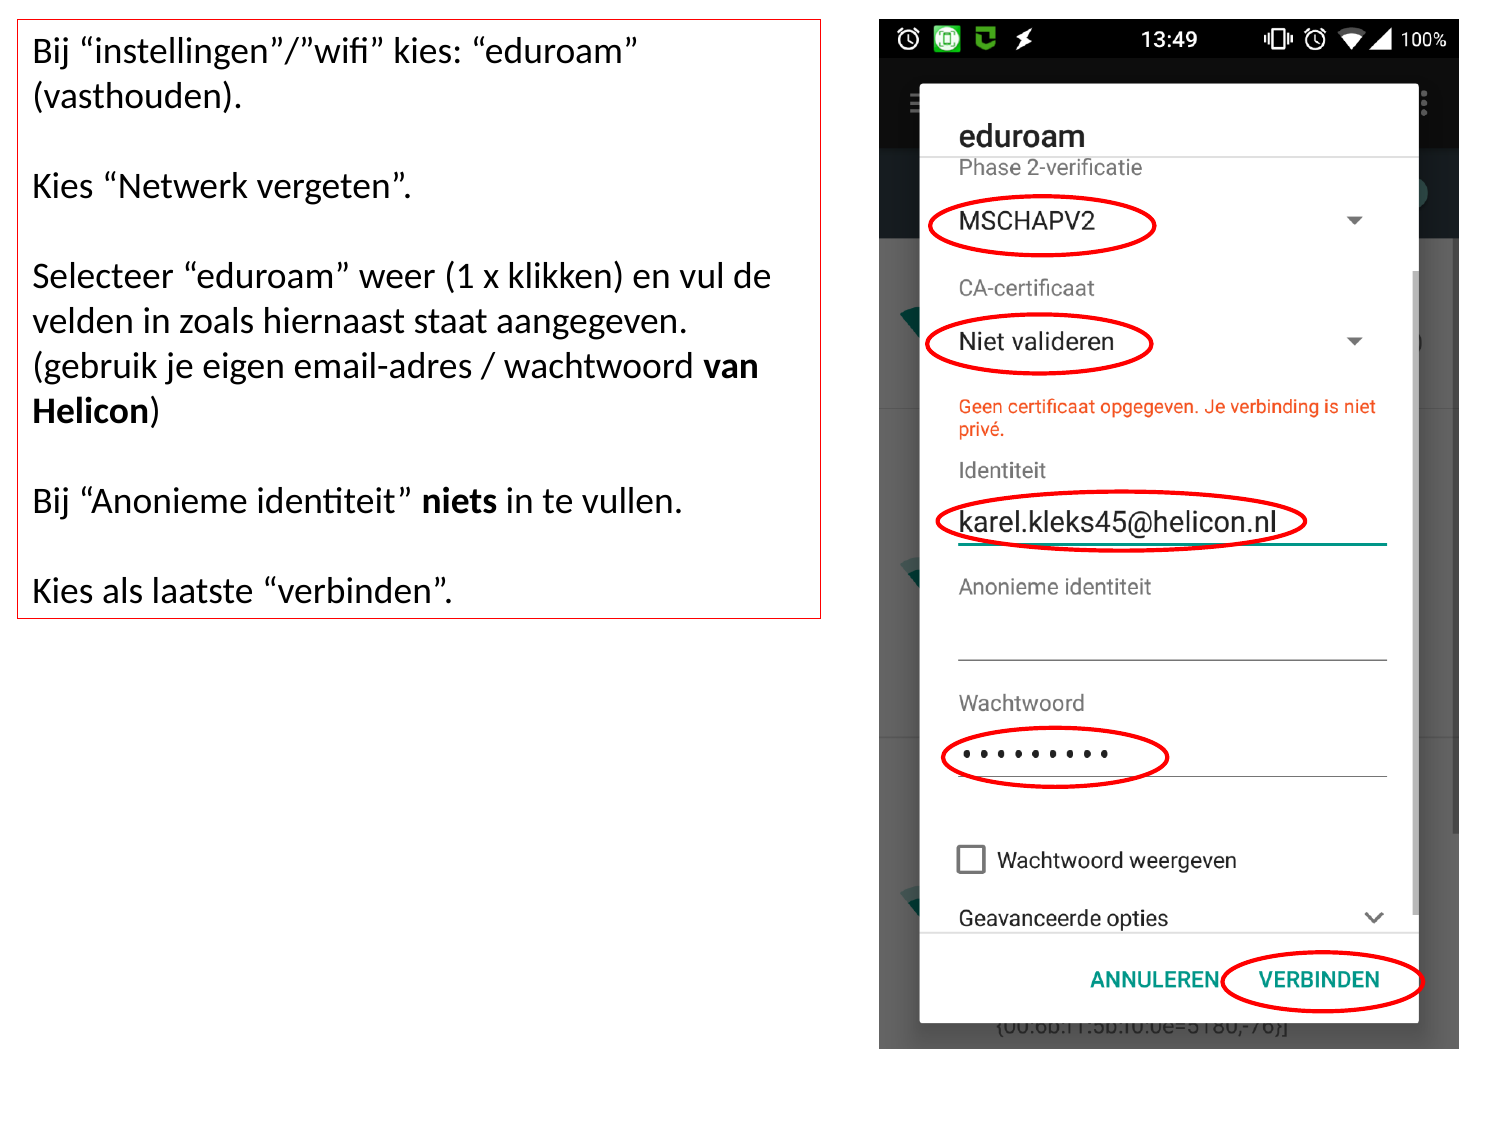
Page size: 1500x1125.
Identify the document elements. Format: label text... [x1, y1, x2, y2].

text_box Bij “instellingen”/”wifi” kies: “eduroam” (vasthouden). Kies “Netwerk vergeten”. Selecteer “eduroam” weer (1 x klikken) en vul de velden in zoals hiernaast staat aangegeven. (gebruik je eigen email-adres / wachtwoord van Helicon) Bij “Anonieme identiteit” niets in te vullen. Kies als laatste “verbinden”. [17, 19, 821, 619]
picture [879, 18, 1459, 1050]
